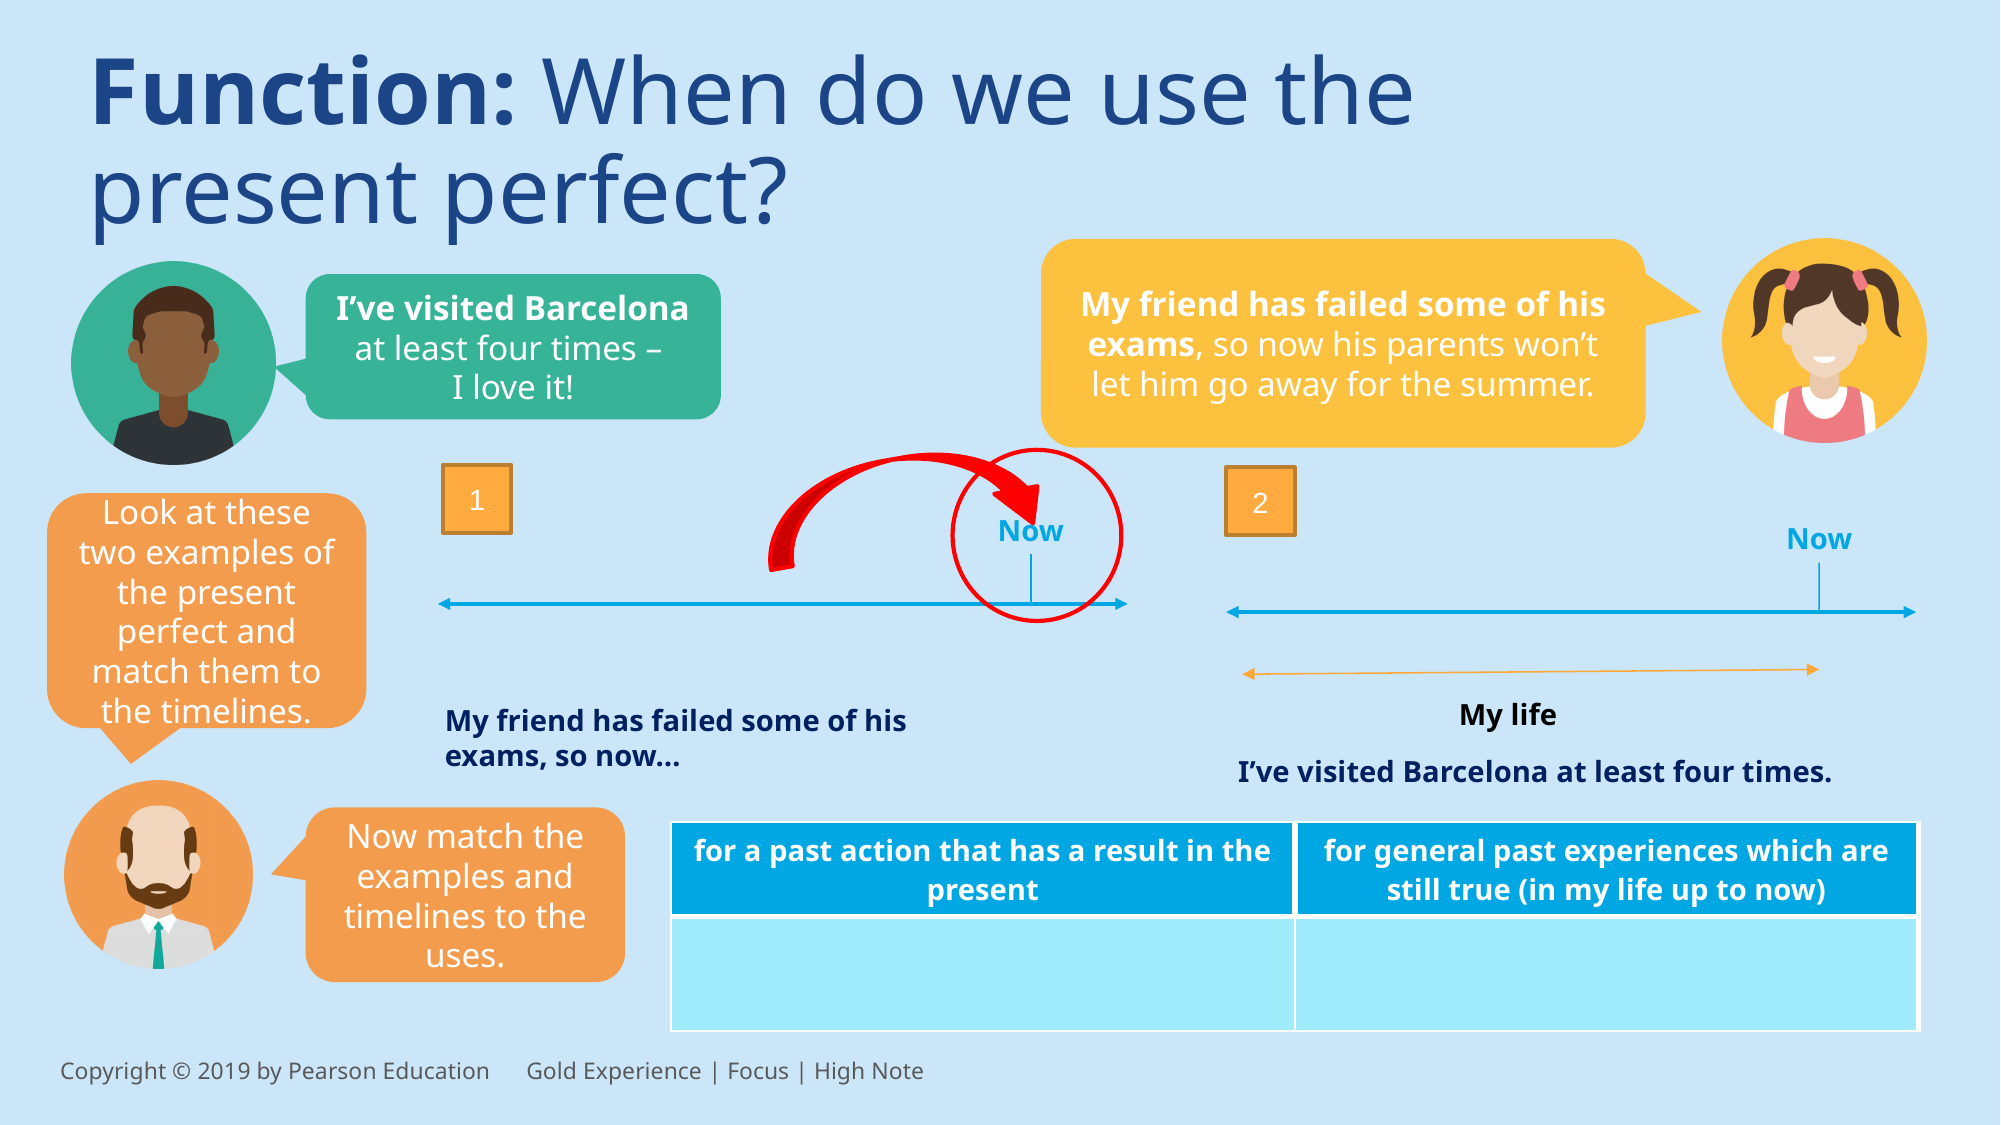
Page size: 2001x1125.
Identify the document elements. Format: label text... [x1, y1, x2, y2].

footer Copyright © 2019 by Pearson Education Gold Experience | Focus | High Note [45, 1040, 1084, 1101]
picture [63, 780, 253, 969]
picture [1722, 238, 1927, 443]
table_header for a past action that has a result in the present [672, 823, 1292, 914]
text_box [1241, 669, 1820, 675]
text_box My friend has failed some of his exams, so now his parents won’t let him go away for the summer. [1038, 236, 1704, 450]
table_cell [672, 919, 1294, 1030]
text_box Now match the examples and timelines to the uses. [269, 805, 628, 985]
text_box My friend has failed some of his exams, so now… [429, 694, 1012, 780]
text_box I’ve visited Barcelona at least four times – I love it! [279, 271, 723, 422]
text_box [437, 504, 1236, 605]
text_box [793, 452, 989, 503]
text_box 1 [441, 463, 513, 503]
picture [71, 261, 276, 465]
text_box My life [1266, 688, 1750, 739]
table_cell [1296, 919, 1916, 1030]
text_box I’ve visited Barcelona at least four times. [1223, 745, 1936, 796]
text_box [1225, 512, 2000, 613]
text_box 2 [1224, 465, 1297, 511]
text_box Look at these two examples of the present perfect and match them to the timelines. [44, 491, 369, 766]
text_box [956, 447, 1118, 503]
table_header for general past experiences which are still true (in my life up to now) [1298, 823, 1916, 914]
text_box [994, 612, 1079, 624]
title Function: When do we use the present perfect? [73, 37, 1879, 253]
